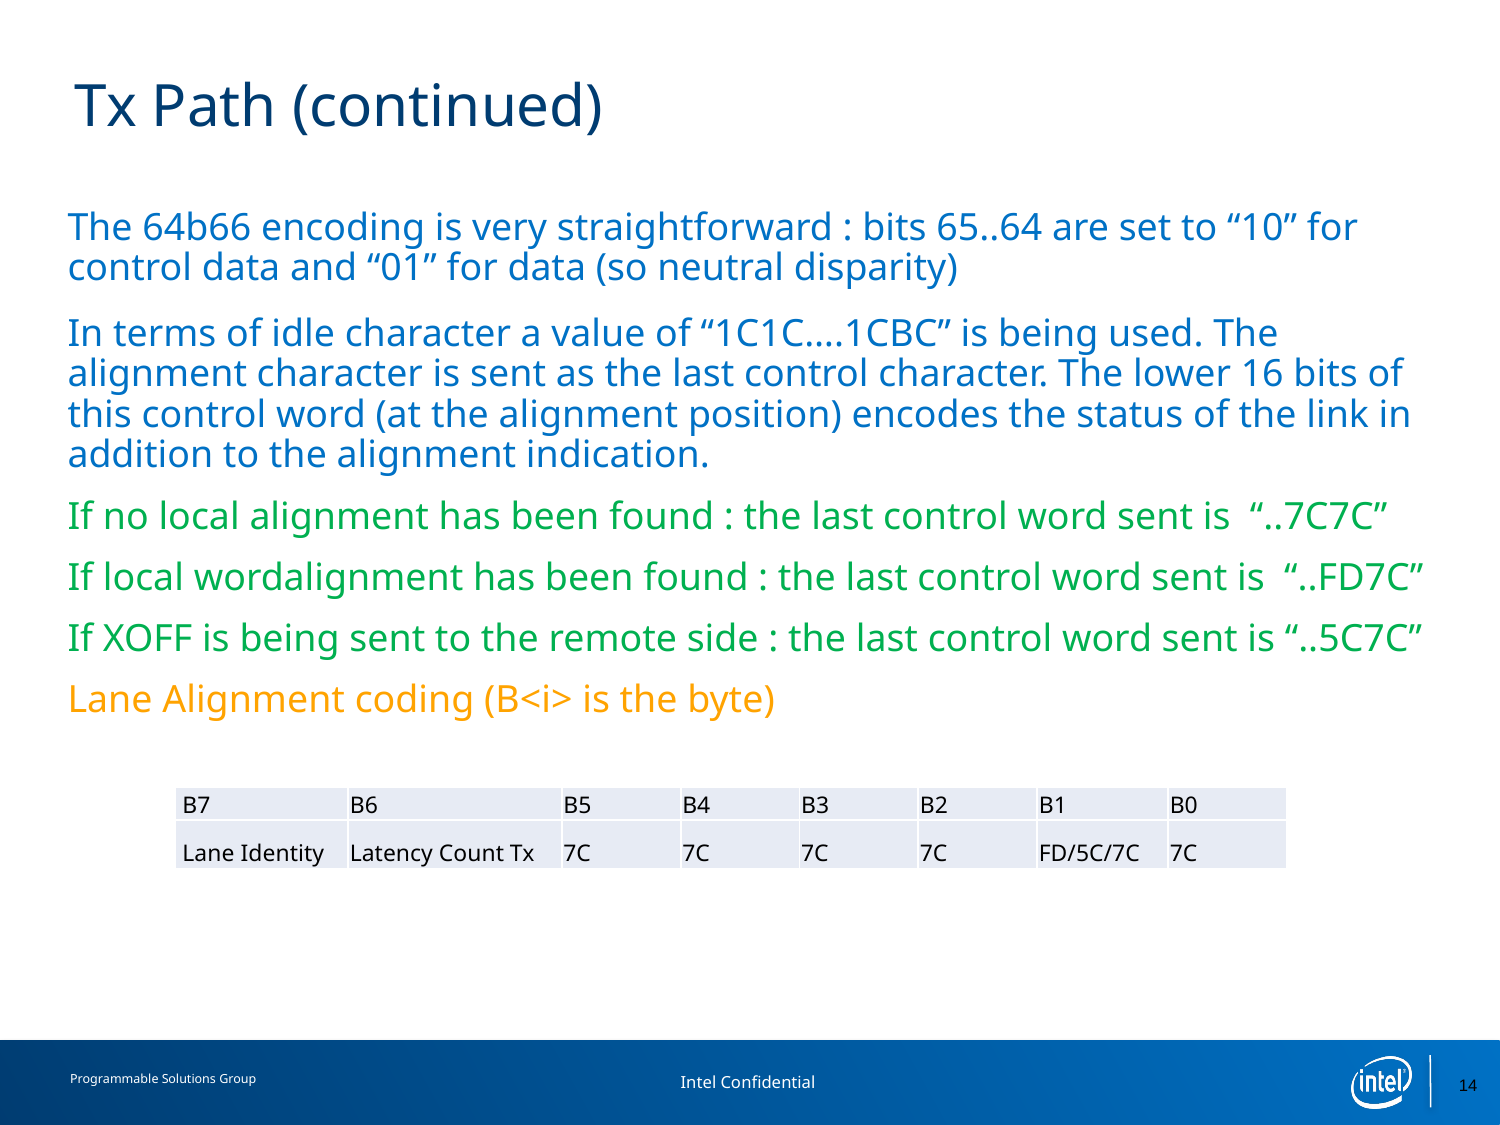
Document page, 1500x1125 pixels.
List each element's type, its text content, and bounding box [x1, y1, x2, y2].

table_cell 7C [919, 821, 1036, 868]
table_cell 7C [800, 821, 917, 868]
slide_number 14 [1127, 1055, 1478, 1116]
table_header B2 [919, 788, 1036, 819]
table_cell Latency Count Tx [349, 821, 561, 868]
list The 64b66 encoding is very straightforward : bits 65..64 are set to “10” for control data and “01” for data (so neutral disparity) In terms of idle character a value of “1C1C….1CBC” is being used. The alignment character is sent as the last control character. The lower 16 bits of this control word (at the alignment position) encodes the status of the link in addition to the alignment indication. If no local alignment has been found : the last control word sent is “..7C7C” If local wordalignment has been found : the last control word sent is “..FD7C” If XOFF is being sent to the remote side : the last control word sent is “..5C7C” Lane Alignment coding (B<i> is the byte) [67, 208, 1463, 1034]
table_header B4 [682, 788, 799, 819]
table_header B1 [1038, 788, 1167, 819]
table_header B7 [176, 788, 347, 819]
table_header B5 [563, 788, 680, 819]
table_header B6 [349, 788, 561, 819]
table_cell 7C [1169, 821, 1286, 868]
table_cell 7C [563, 821, 680, 868]
table_header B3 [800, 788, 917, 819]
table_header B0 [1169, 788, 1286, 819]
table_cell Lane Identity [176, 821, 347, 868]
table_cell 7C [682, 821, 799, 868]
table_cell FD/5C/7C [1038, 821, 1167, 868]
title Tx Path (continued) [74, 67, 1425, 208]
